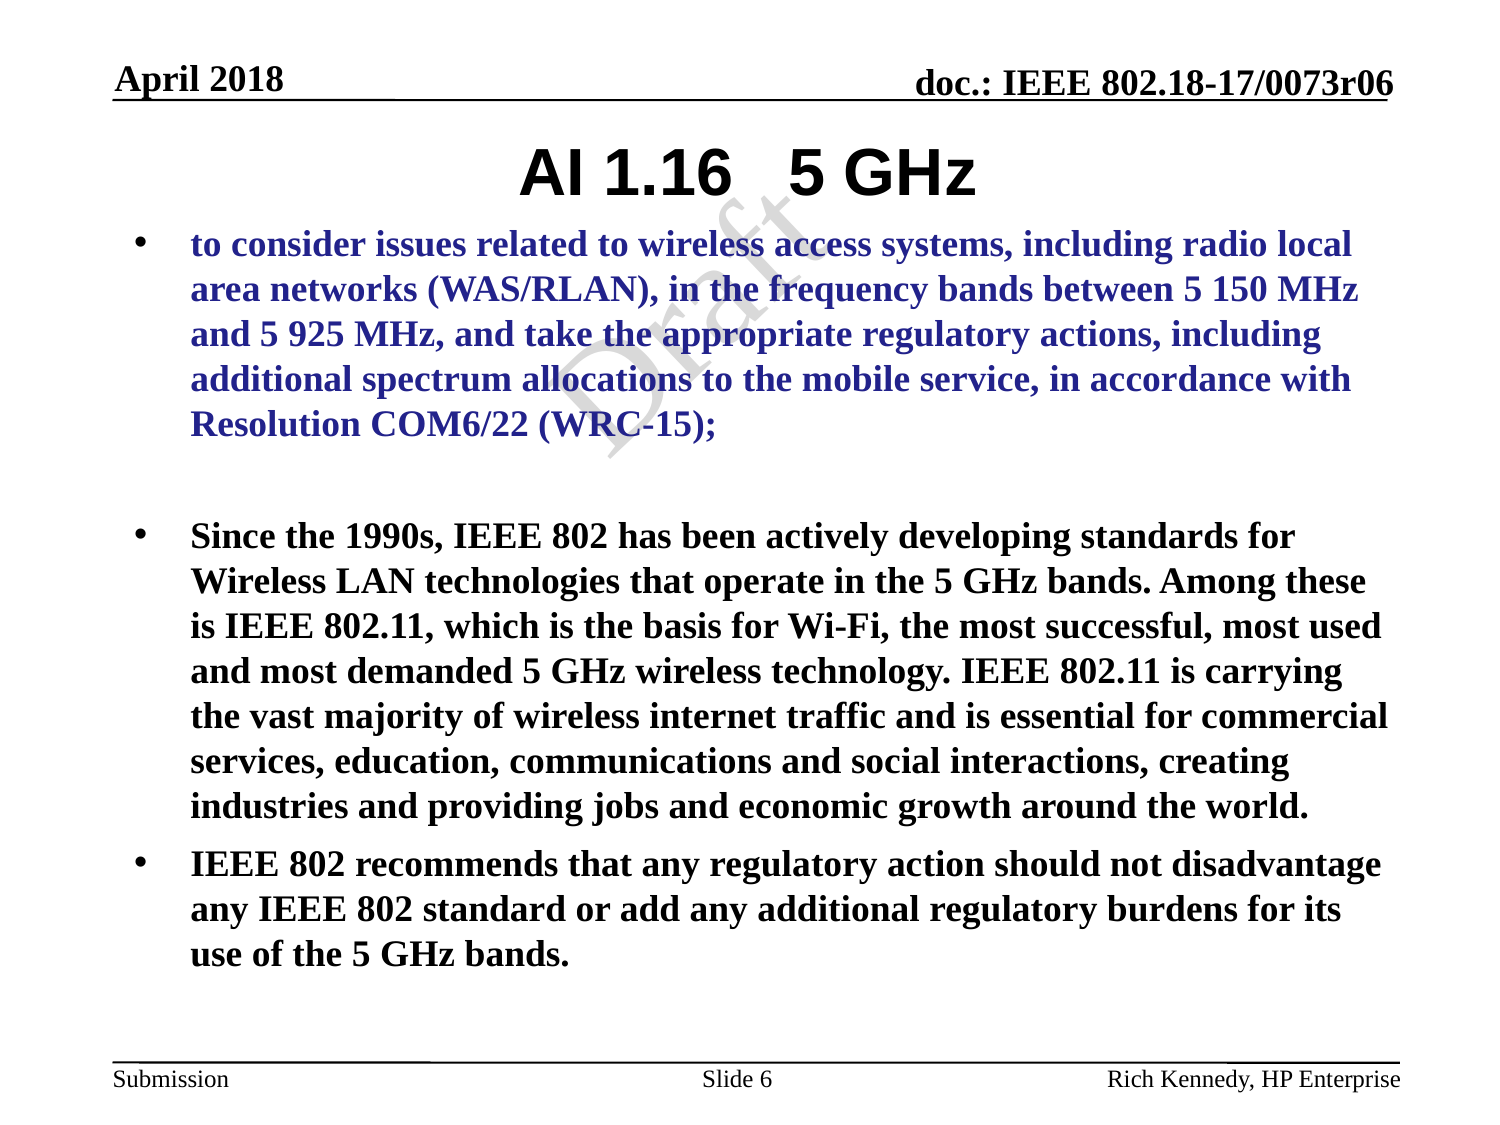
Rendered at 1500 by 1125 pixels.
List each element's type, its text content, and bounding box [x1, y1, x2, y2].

footer Rich Kennedy, HP Enterprise [878, 1061, 1402, 1093]
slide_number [114, 54, 423, 100]
list to consider issues related to wireless access systems, including radio local area networks (WAS/RLAN), in the frequency bands between 5 150 MHz and 5 925 MHz, and take the appropriate regulatory actions, including additional spectrum allocations to the mobile service, in accordance with Resolution COM6/22 (WRC-15); Since the 1990s, IEEE 802 has been actively developing standards for Wireless LAN technologies that operate in the 5 GHz bands. Among these is IEEE 802.11, which is the basis for Wi-Fi, the most successful, most used and most demanded 5 GHz wireless technology. IEEE 802.11 is carrying the vast majority of wireless internet traffic and is essential for commercial services, education, communications and social interactions, creating industries and providing jobs and economic growth around the world. IEEE 802 recommends that any regulatory action should not disadvantage any IEEE 802 standard or add any additional regulatory burdens for its use of the 5 GHz bands. [118, 211, 1415, 920]
title AI 1.16 5 GHz [110, 99, 1386, 238]
slide_number Slide 6 [674, 1061, 800, 1123]
